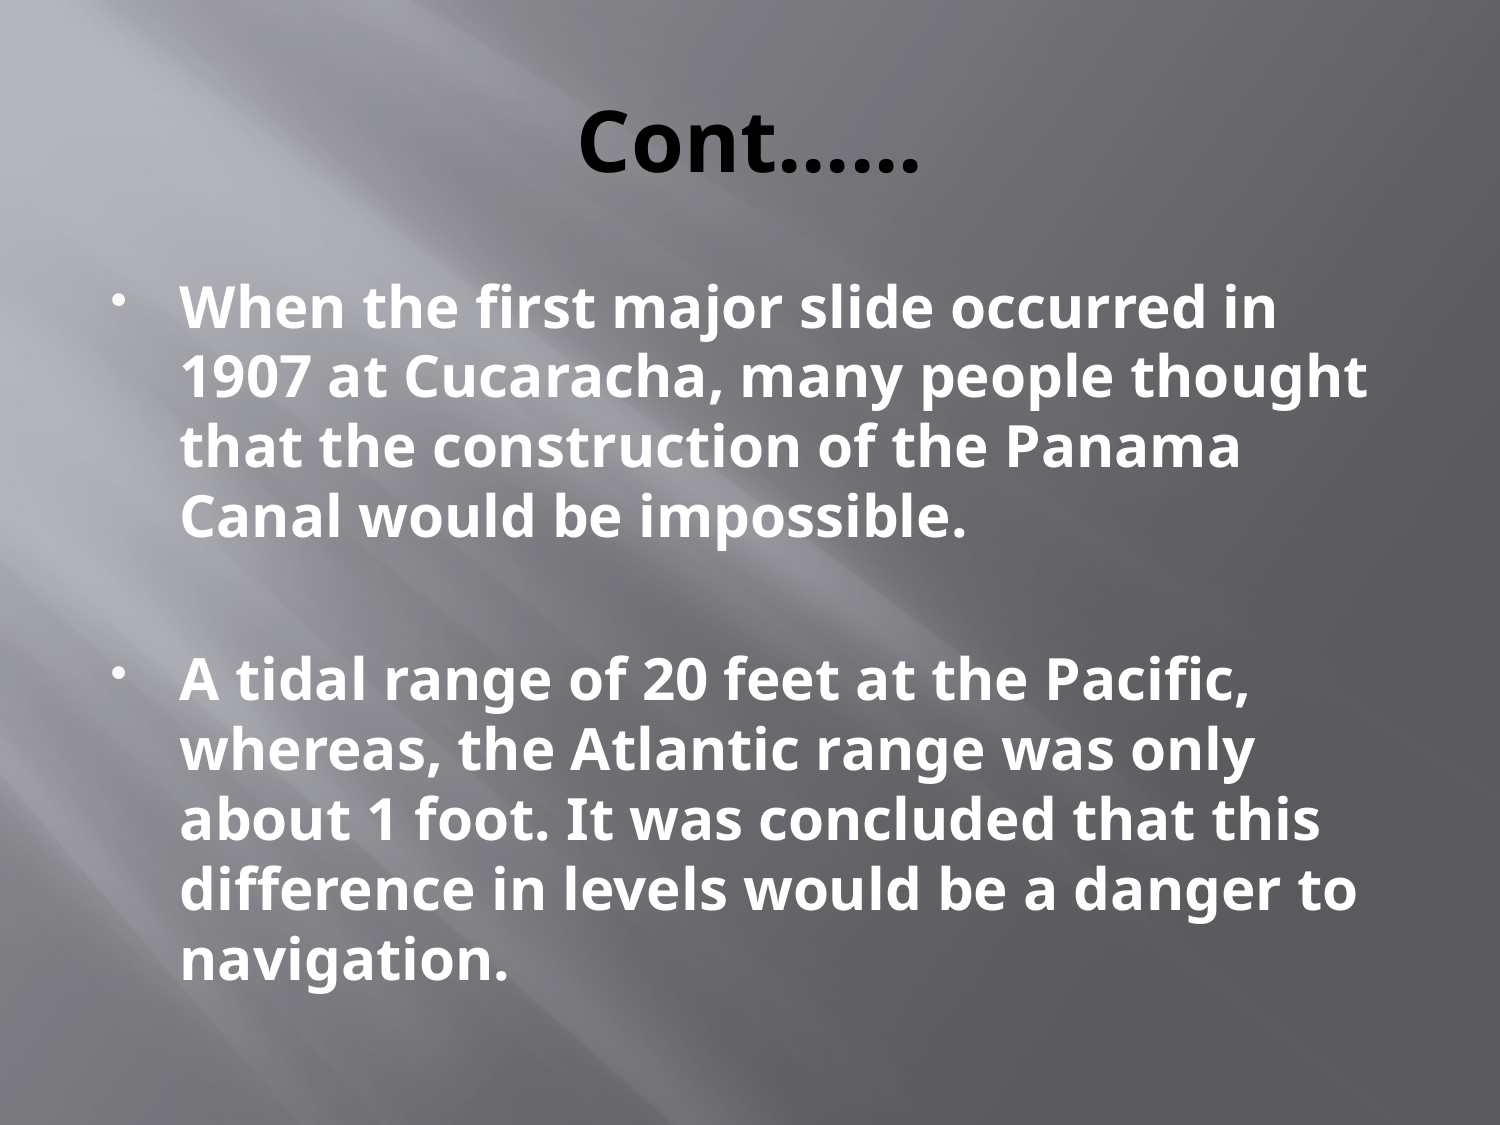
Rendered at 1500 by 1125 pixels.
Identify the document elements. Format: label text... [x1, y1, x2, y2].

title Cont...... [75, 45, 1425, 233]
list When the first major slide occurred in 1907 at Cucaracha, many people thought that the construction of the Panama Canal would be impossible. A tidal range of 20 feet at the Pacific, whereas, the Atlantic range was only about 1 foot. It was concluded that this difference in levels would be a danger to navigation. [75, 262, 1425, 1035]
